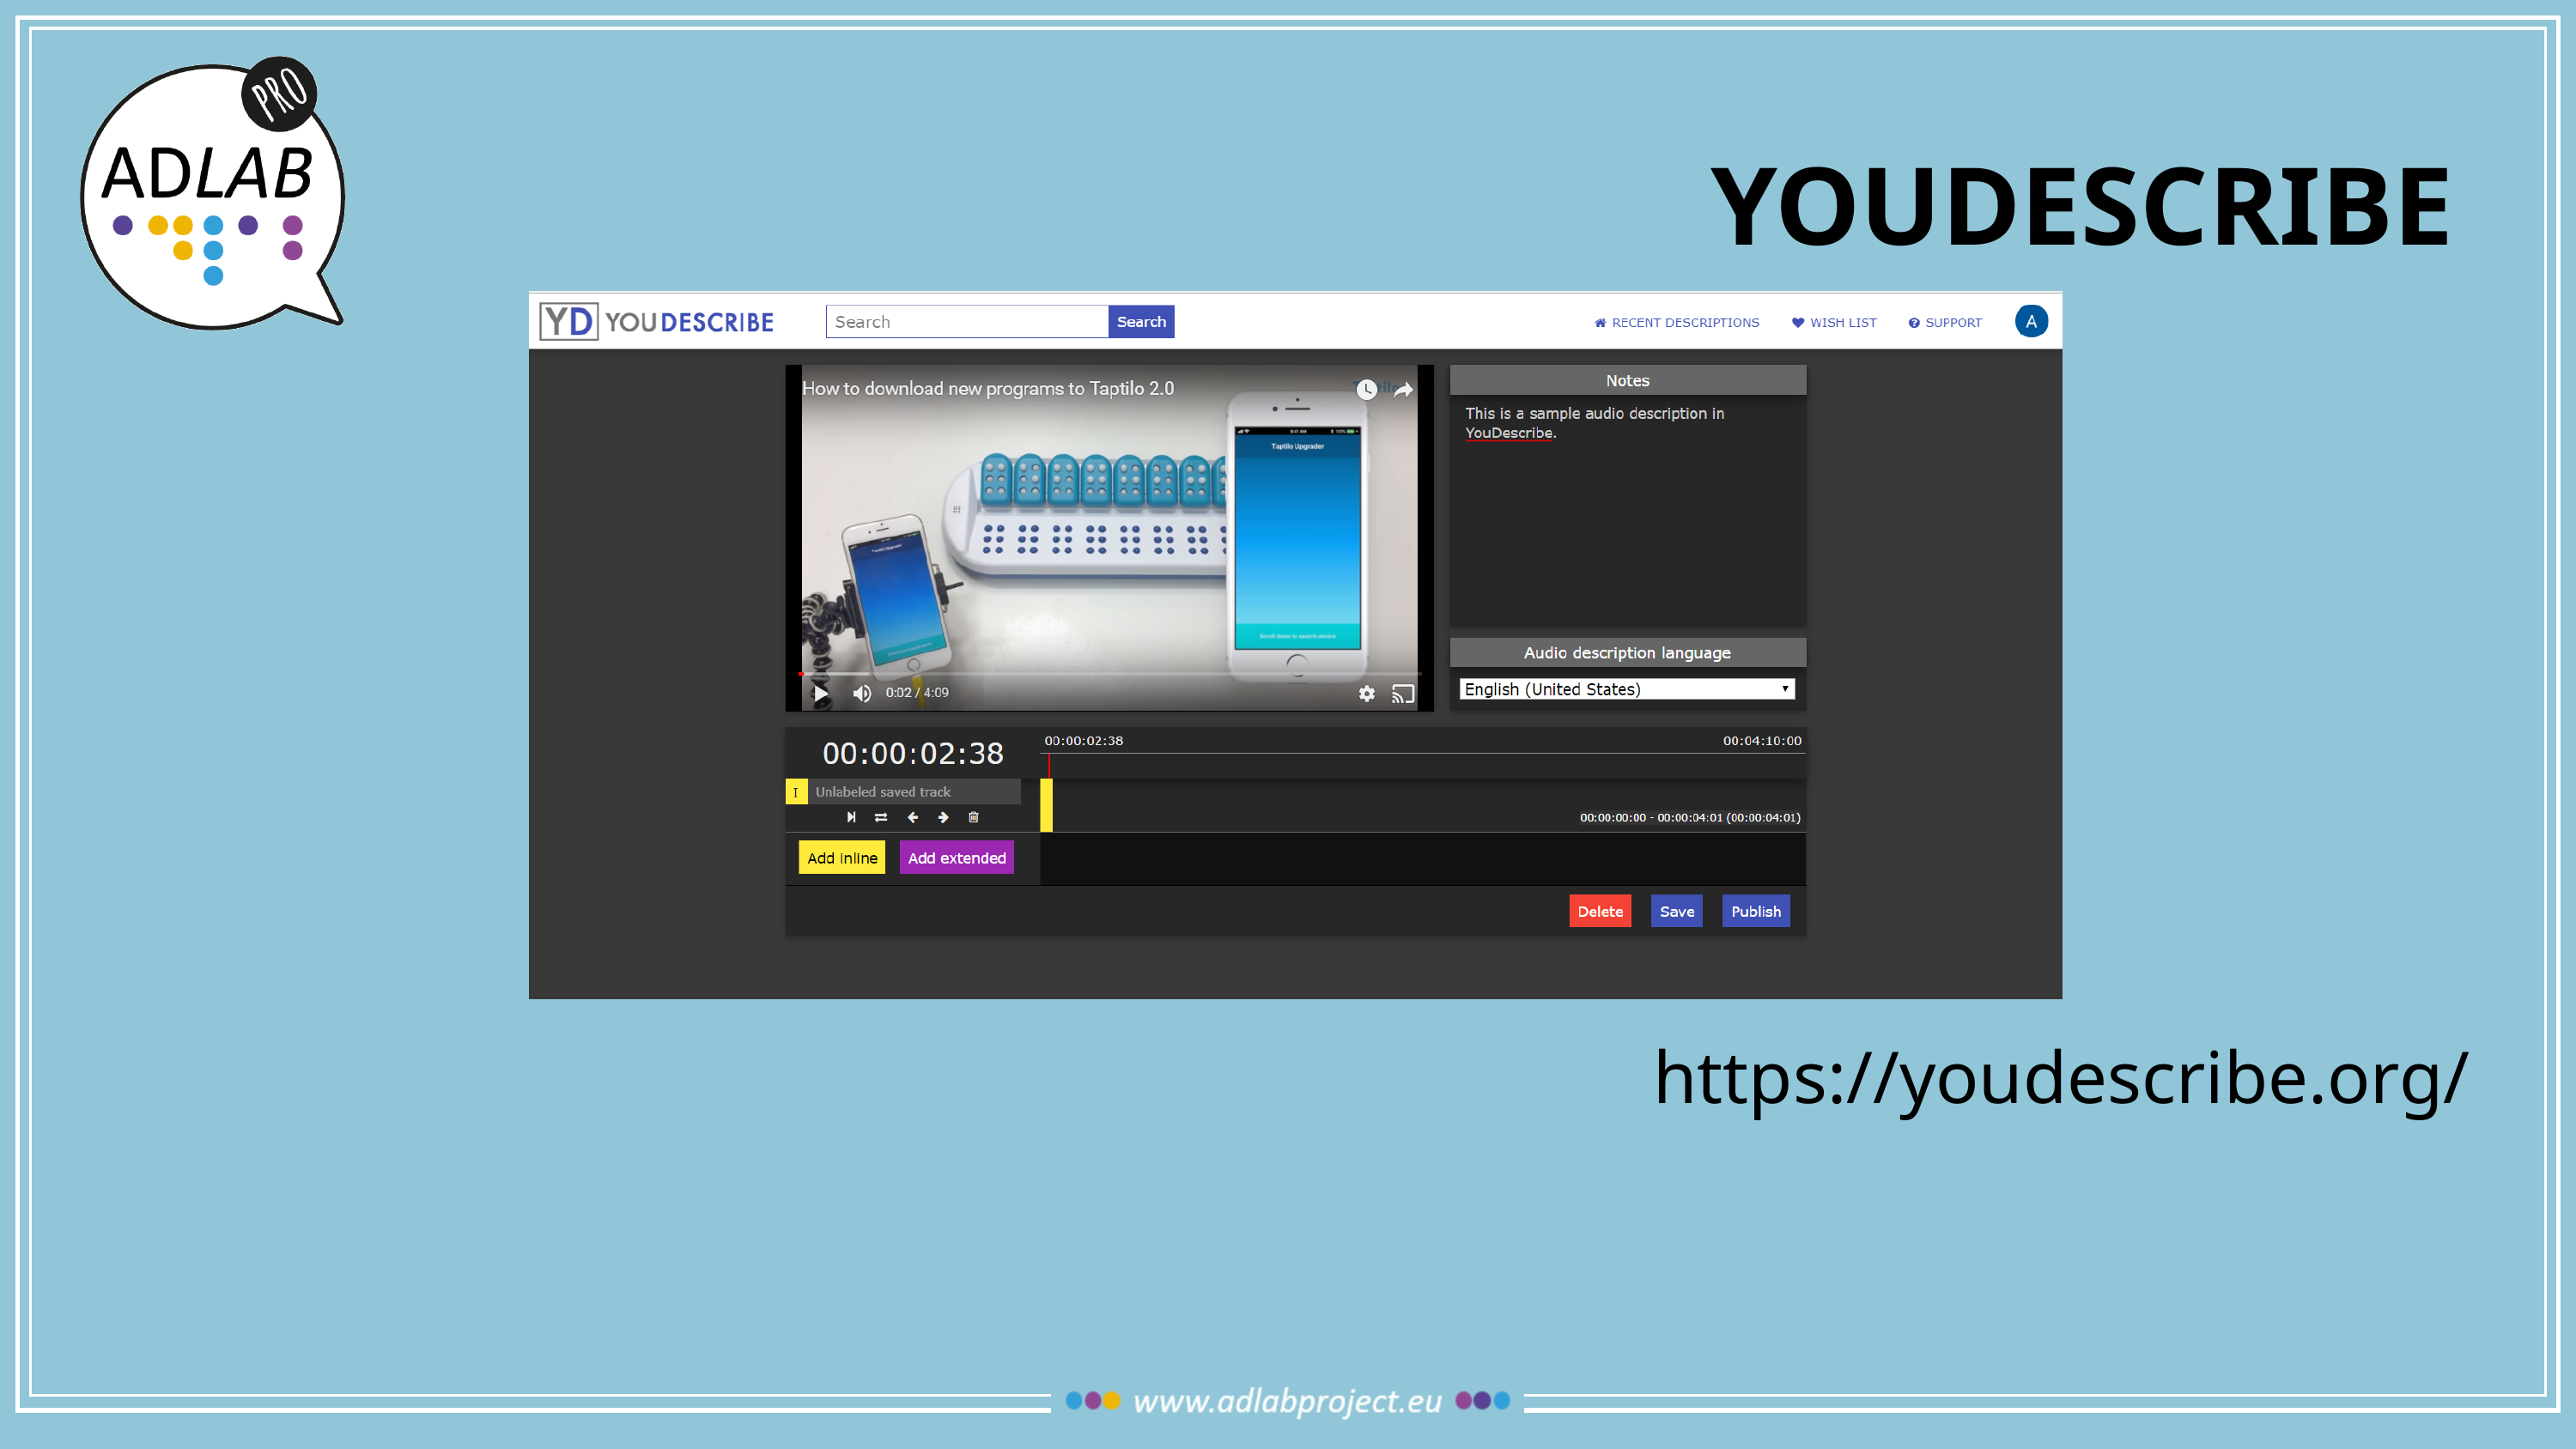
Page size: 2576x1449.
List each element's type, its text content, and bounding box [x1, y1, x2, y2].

text_box https://youdescribe.org/ [1640, 1025, 2484, 1125]
picture [1051, 1378, 1524, 1429]
title Youdescribe [384, 70, 2467, 351]
picture [72, 49, 353, 330]
picture [529, 291, 2063, 999]
